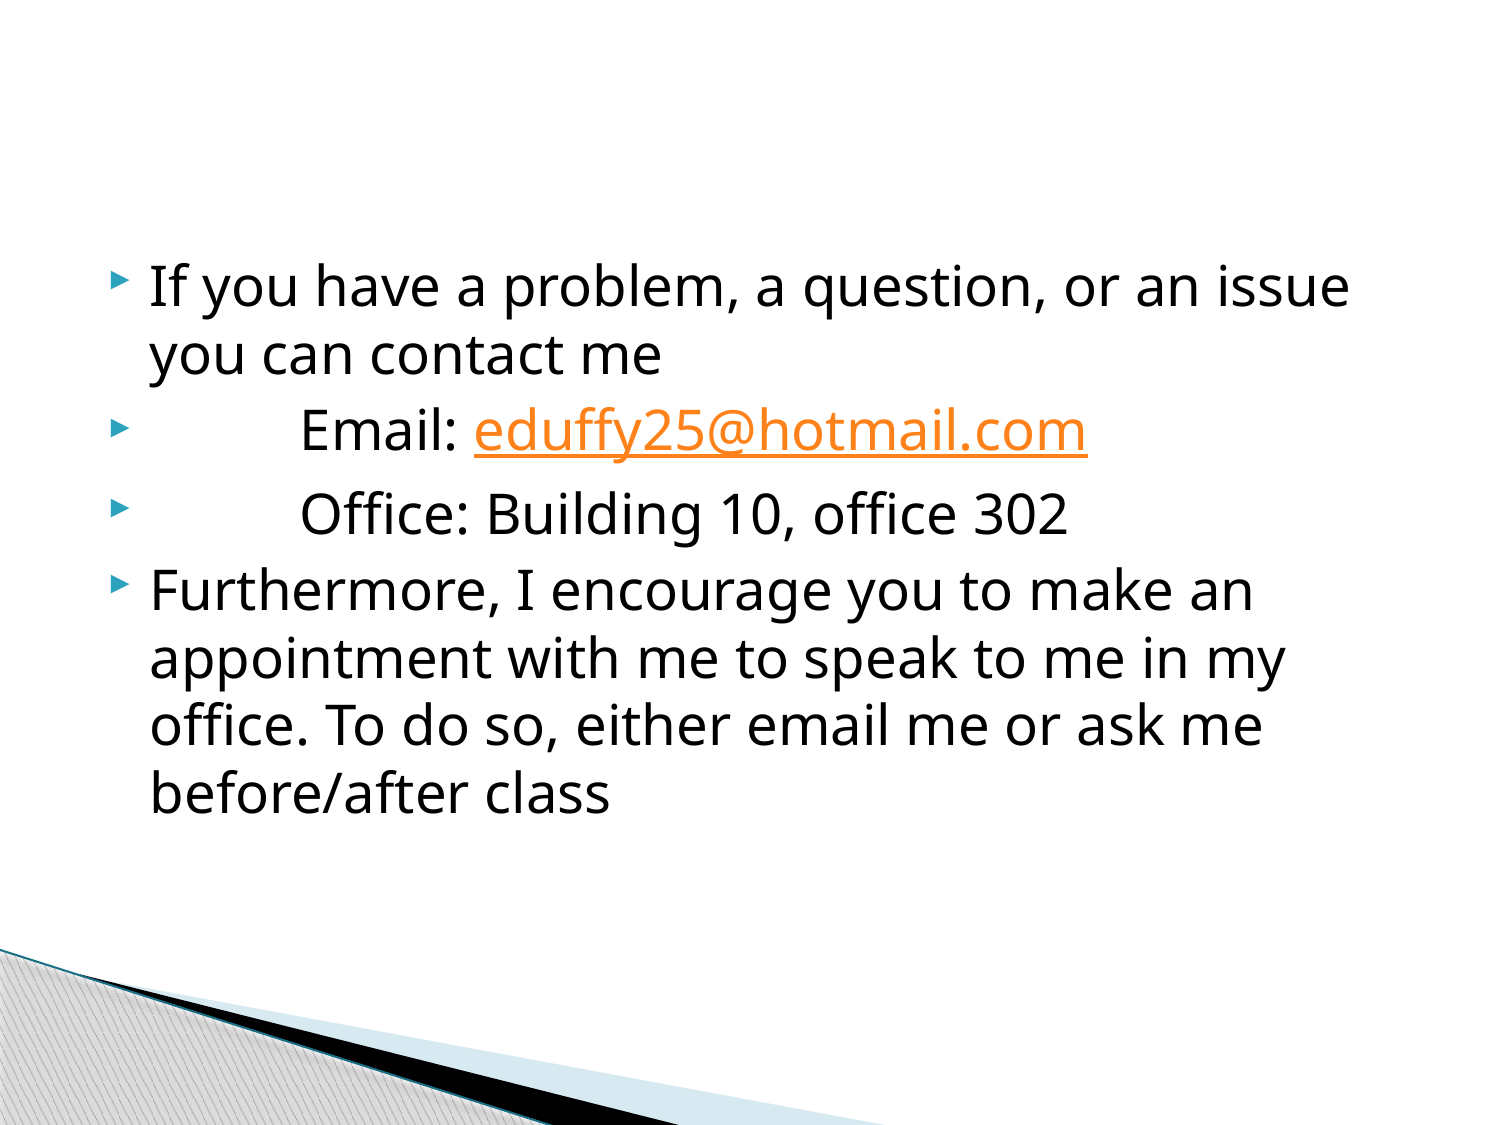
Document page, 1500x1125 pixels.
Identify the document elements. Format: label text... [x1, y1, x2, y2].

list If you have a problem, a question, or an issue you can contact me Email: eduffy25@hotmail.com Office: Building 10, office 302 Furthermore, I encourage you to make an appointment with me to speak to me in my office. To do so, either email me or ask me before/after class [75, 243, 1425, 986]
